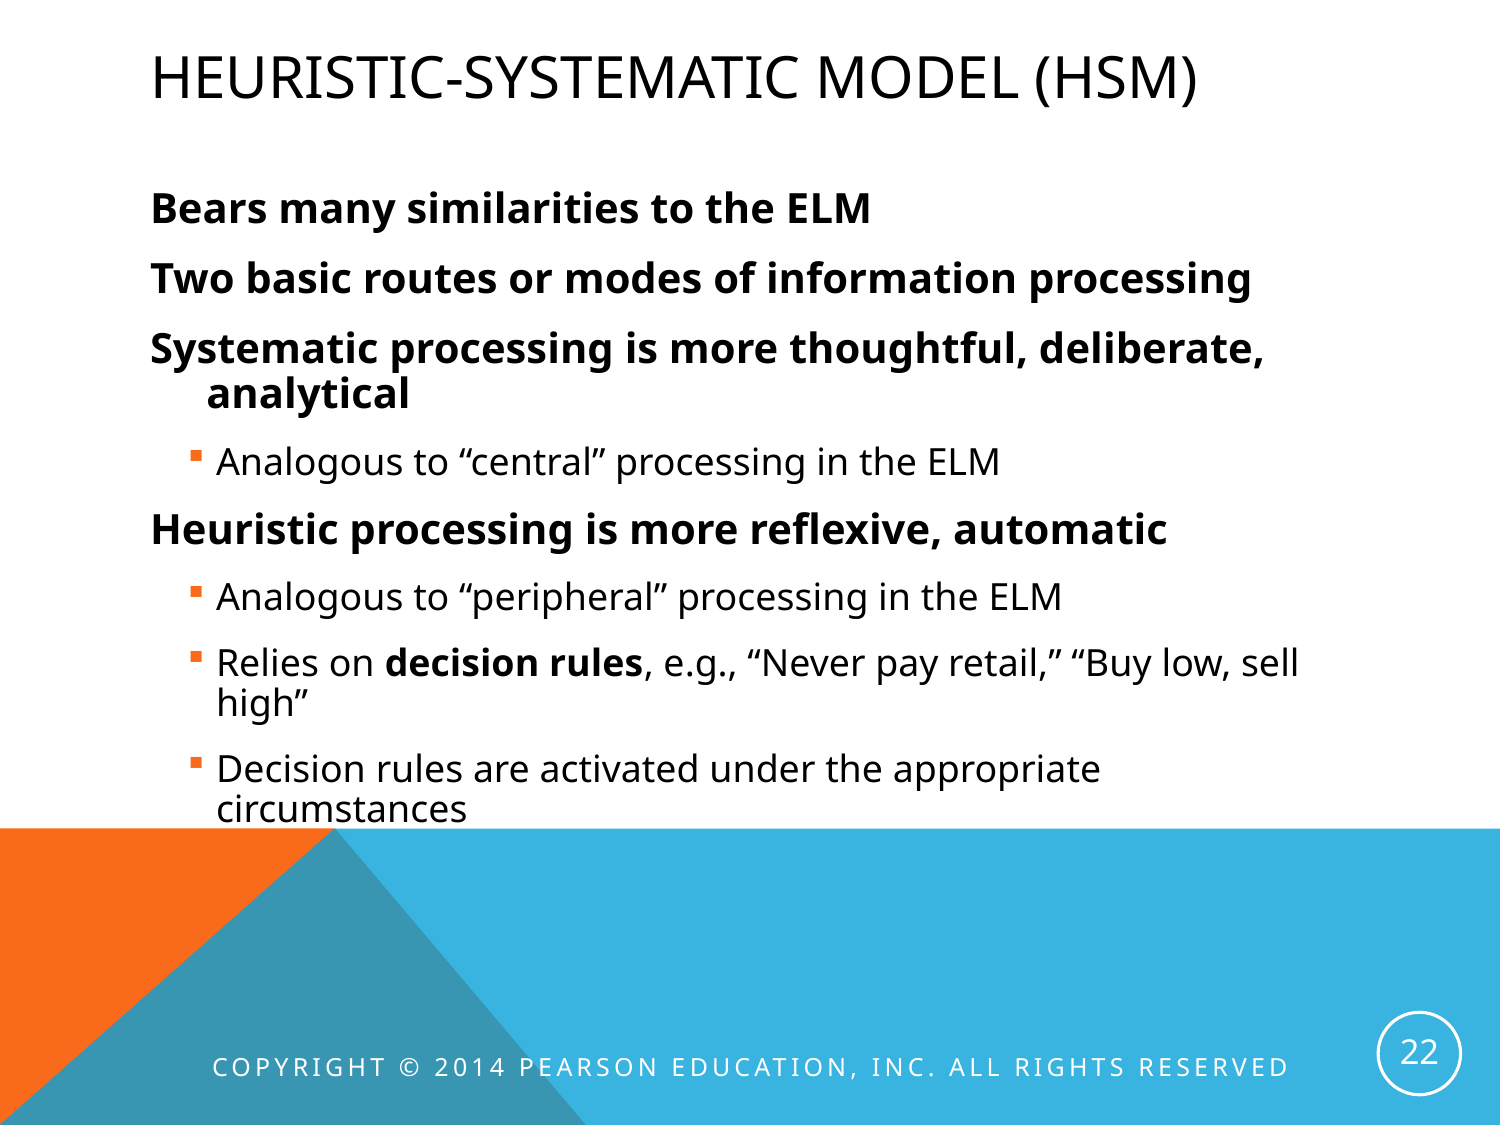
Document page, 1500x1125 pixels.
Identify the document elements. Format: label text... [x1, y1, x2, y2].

slide_number 22 [1376, 1010, 1463, 1097]
footer Copyright © 2014 Pearson Education, Inc. All rights reserved [150, 1012, 1352, 1125]
list Bears many similarities to the ELM Two basic routes or modes of information processing Systematic processing is more thoughtful, deliberate, analytical Analogous to “central” processing in the ELM Heuristic processing is more reflexive, automatic Analogous to “peripheral” processing in the ELM Relies on decision rules, e.g., “Never pay retail,” “Buy low, sell high” Decision rules are activated under the appropriate circumstances [135, 180, 1325, 813]
title Heuristic-systematic model (HSM) [135, 0, 1369, 150]
